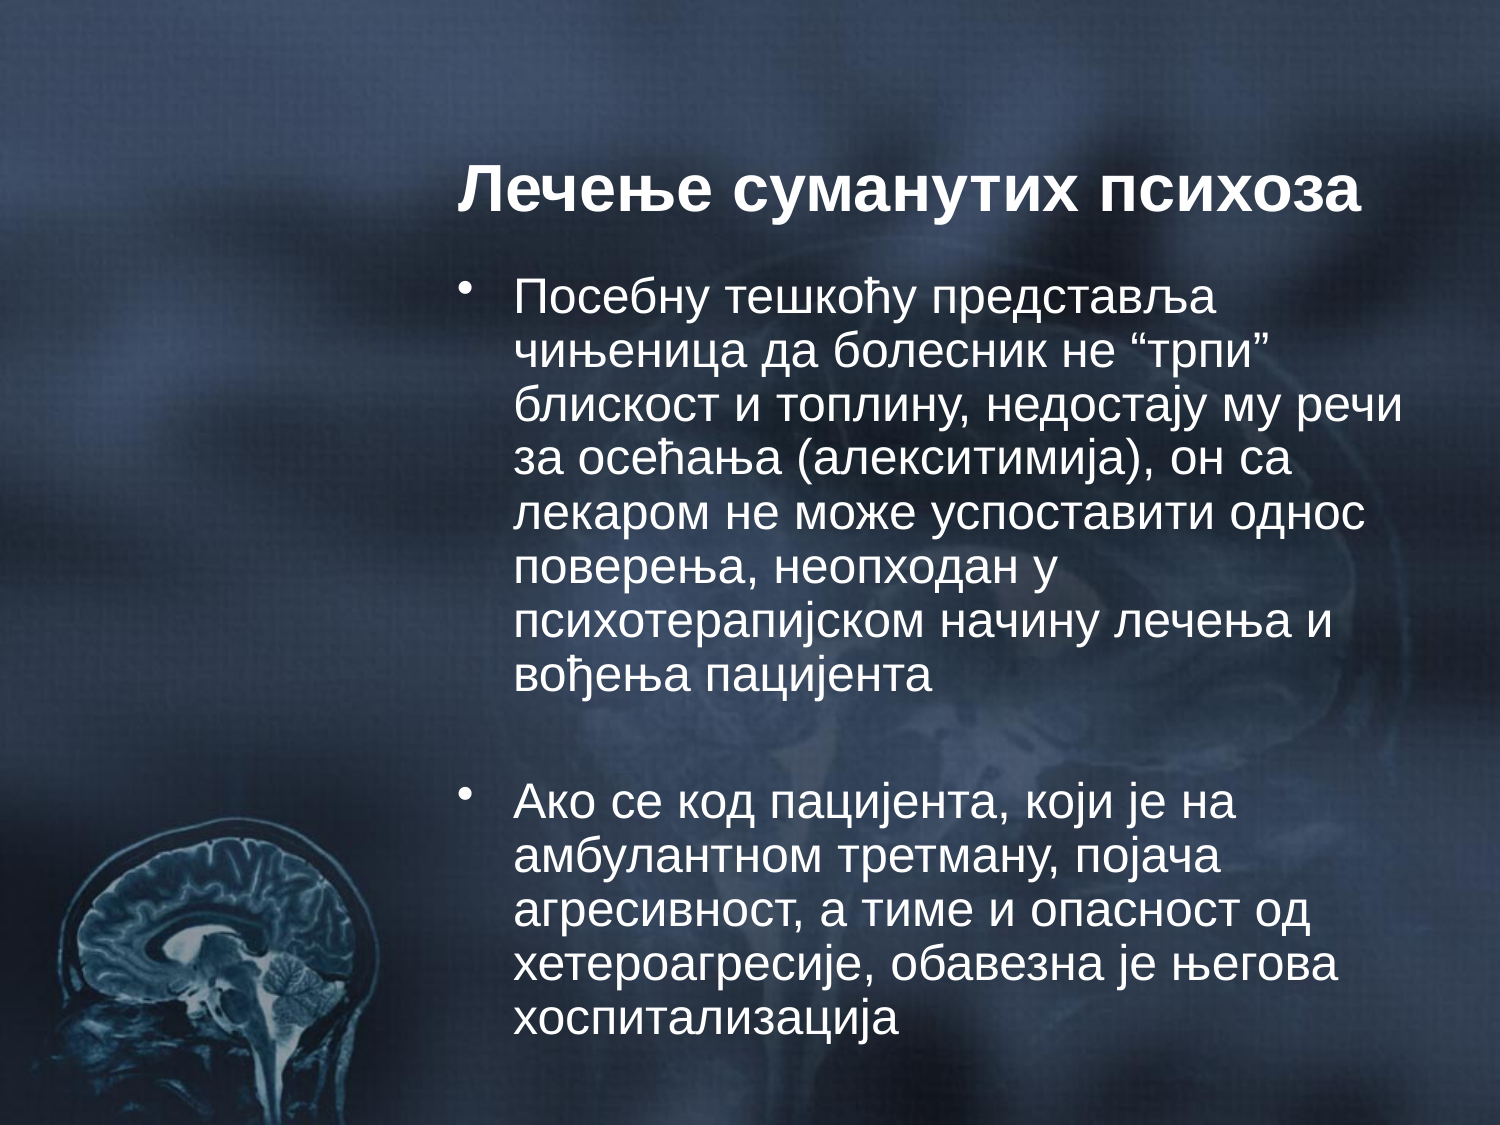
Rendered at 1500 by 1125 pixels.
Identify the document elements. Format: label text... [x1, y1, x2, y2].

title Лечење суманутих психоза [443, 44, 1480, 233]
picture [0, 0, 1500, 1125]
list Посебну тешкоћу представља чињеница да болесник не “трпи” блискост и топлину, недостају му речи за осећања (алекситимија), он са лекаром не може успоставити однос поверења, неопходан у психотерапијском начину лечења и вођења пацијента Ако се код пацијента, који је на амбулантном третману, појача агресивност, а тиме и опасност од хетероагресије, обавезна је његова хоспитализација [441, 262, 1480, 1006]
